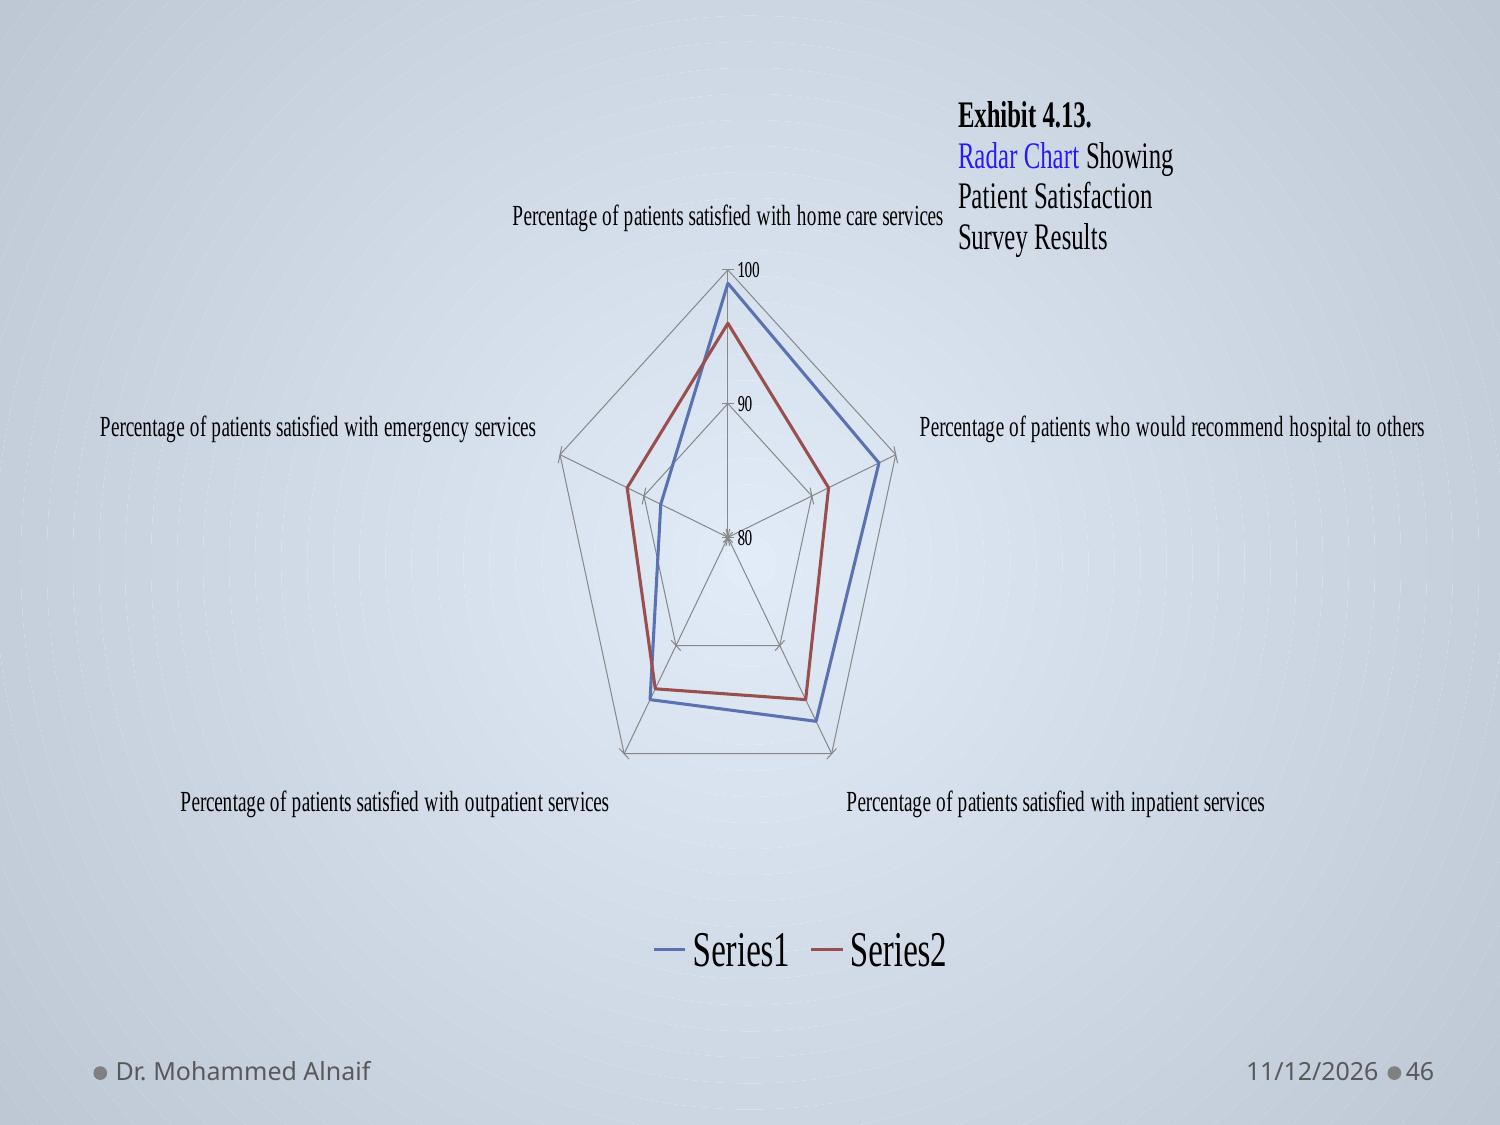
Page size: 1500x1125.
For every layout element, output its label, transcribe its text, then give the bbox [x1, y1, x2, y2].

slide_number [1043, 1042, 1386, 1103]
slide_number 46 [1401, 1042, 1494, 1103]
chart [99, 87, 1426, 988]
footer Dr. Mohammed Alnaif [108, 1042, 576, 1103]
